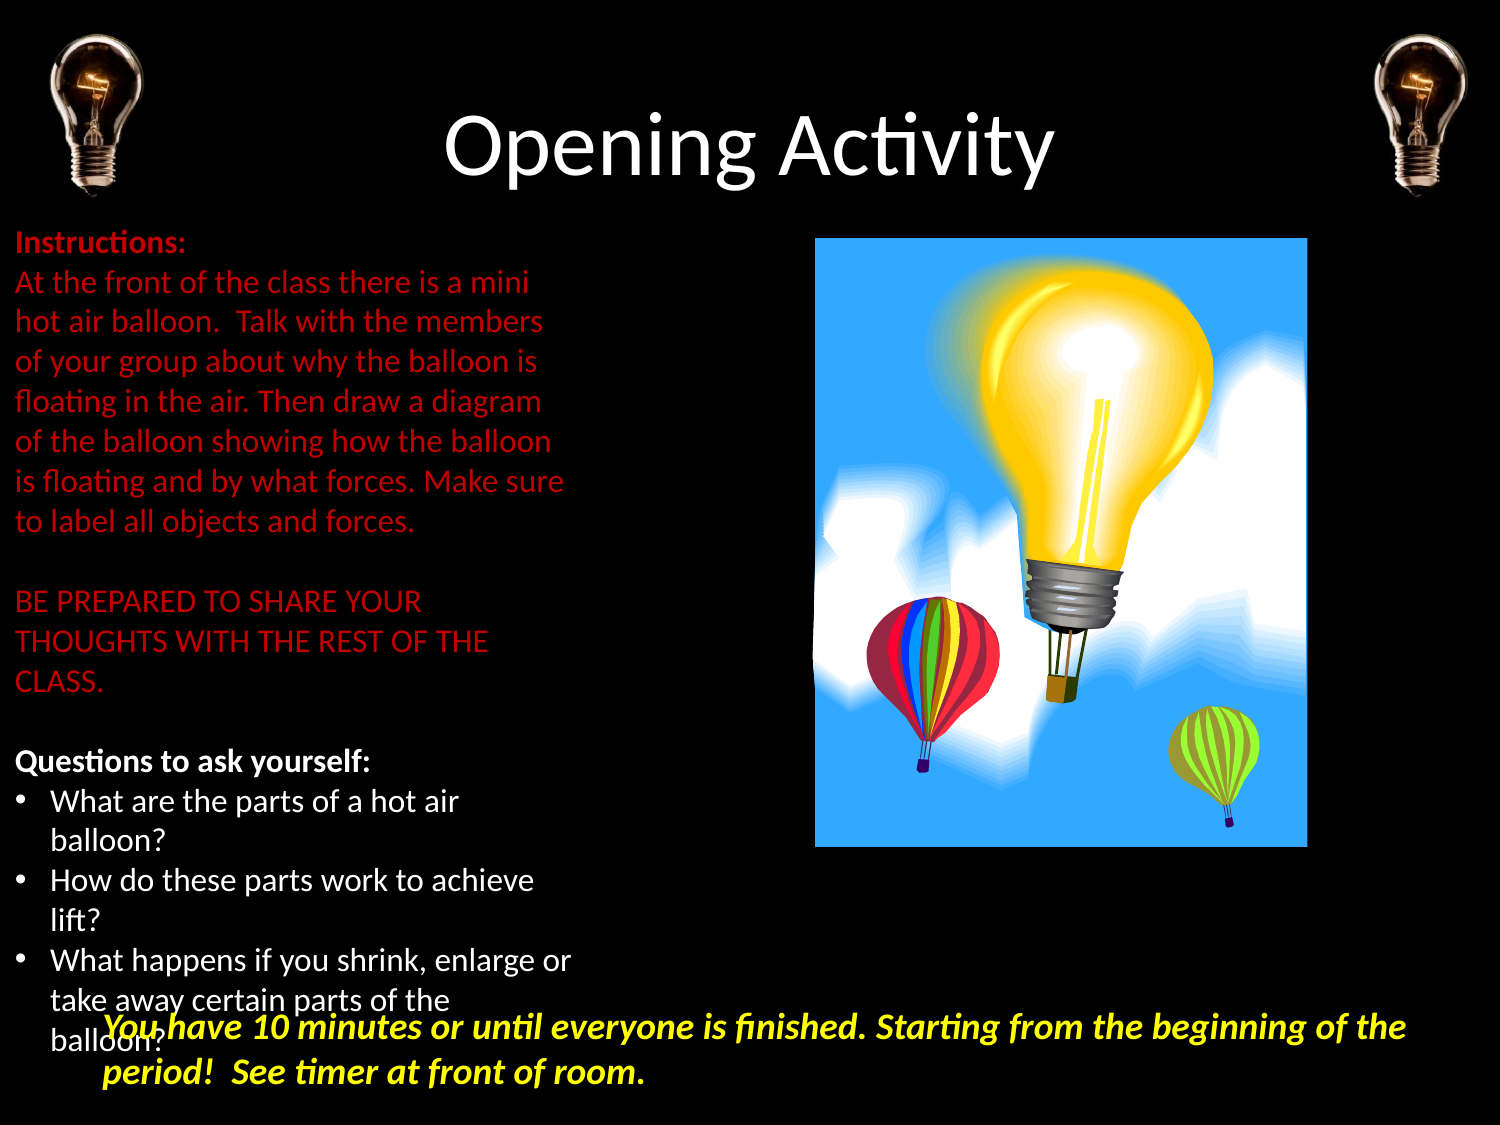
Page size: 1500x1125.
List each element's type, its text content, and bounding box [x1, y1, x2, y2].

text_box Opening Activity [181, 45, 1318, 233]
picture [1323, 0, 1500, 263]
text_box Instructions: At the front of the class there is a mini hot air balloon. Talk with the members of your group about why the balloon is floating in the air. Then draw a diagram of the balloon showing how the balloon is floating and by what forces. Make sure to label all objects and forces. BE PREPARED TO SHARE YOUR THOUGHTS WITH THE REST OF THE CLASS. Questions to ask yourself: What are the parts of a hot air balloon? How do these parts work to achieve lift? What happens if you shrink, enlarge or take away certain parts of the balloon? [0, 212, 588, 1066]
picture [0, 0, 177, 263]
text_box You have 10 minutes or until everyone is finished. Starting from the beginning of the period! See timer at front of room. [87, 994, 1450, 1100]
picture [812, 237, 1308, 848]
